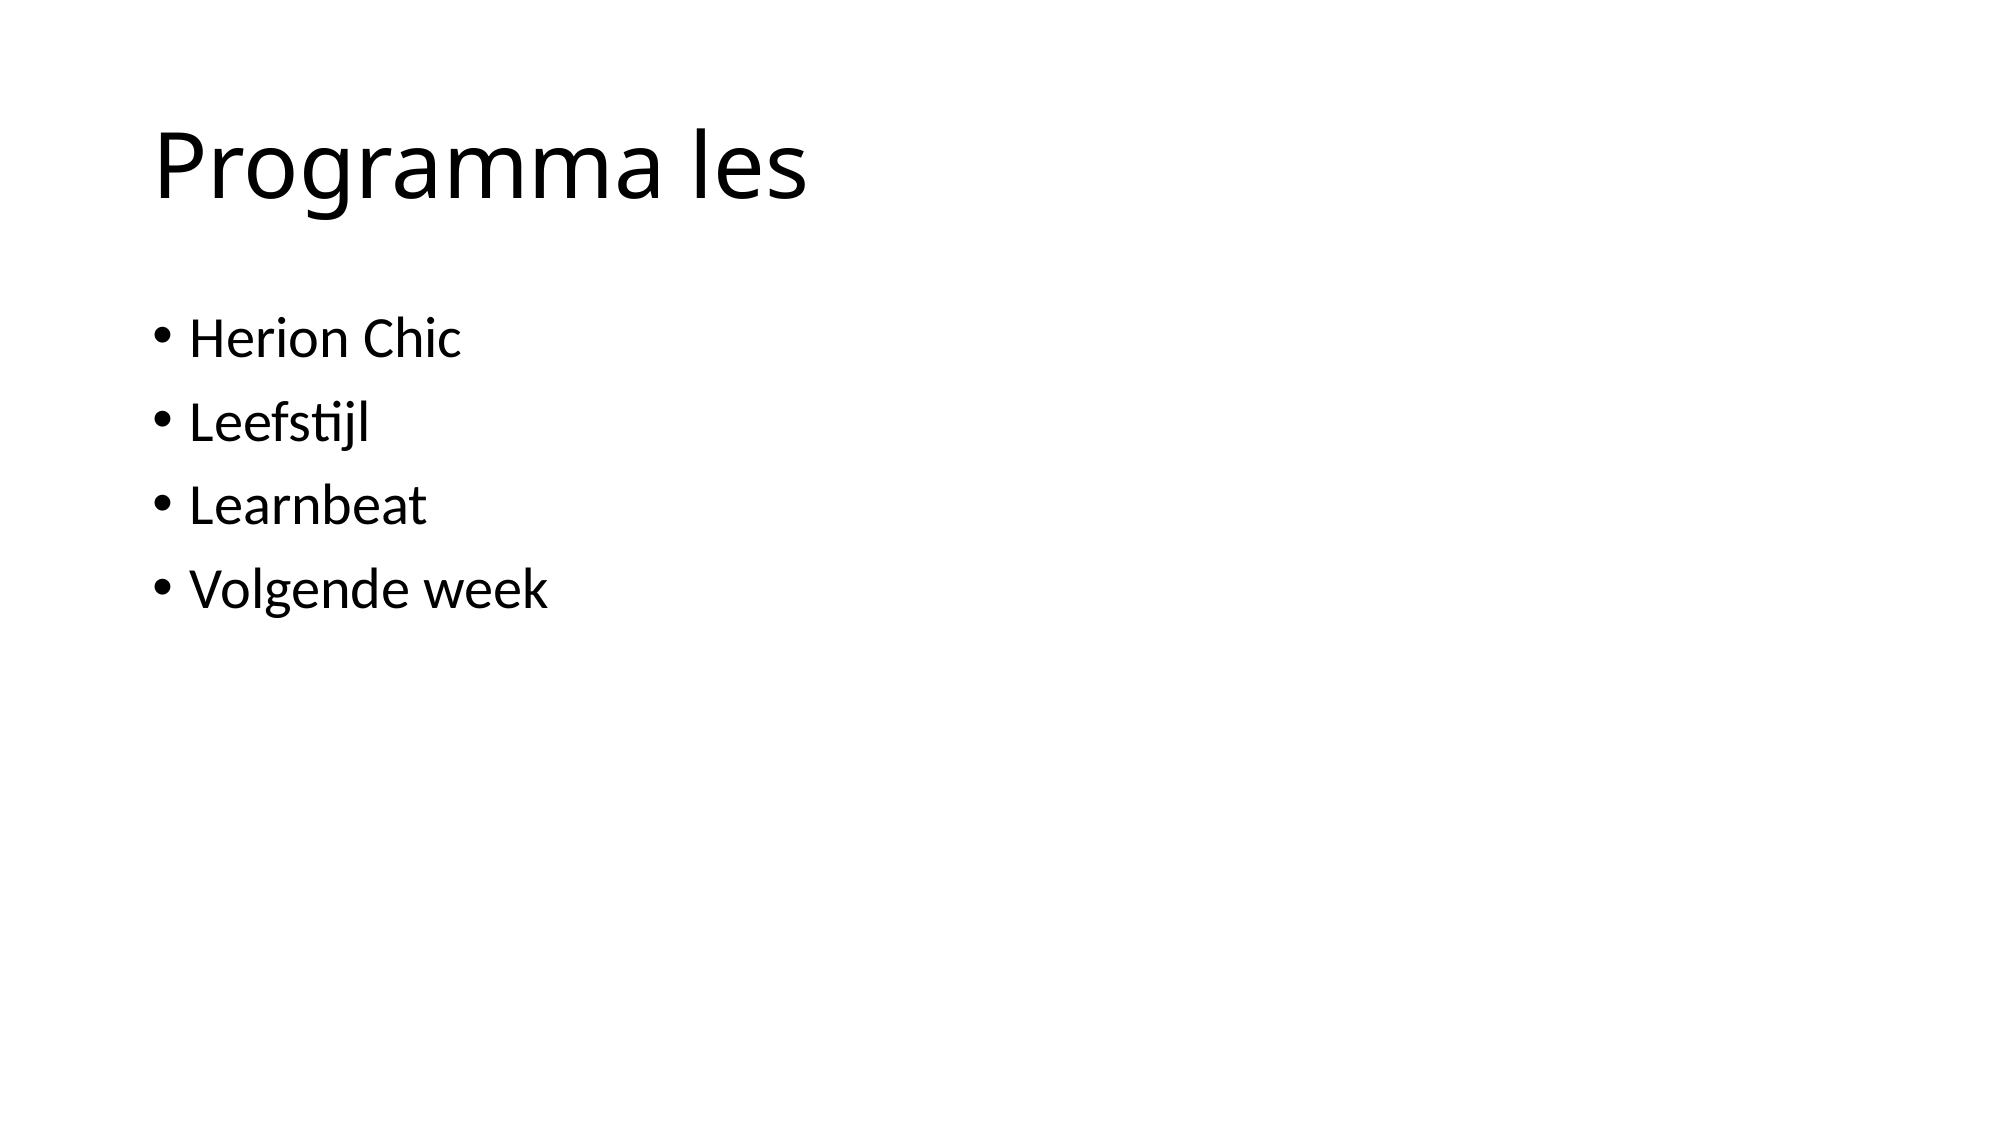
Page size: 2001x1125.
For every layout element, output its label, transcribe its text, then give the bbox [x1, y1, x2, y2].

list Herion Chic Leefstijl Learnbeat Volgende week [137, 299, 1863, 1014]
title Programma les [137, 59, 1863, 278]
